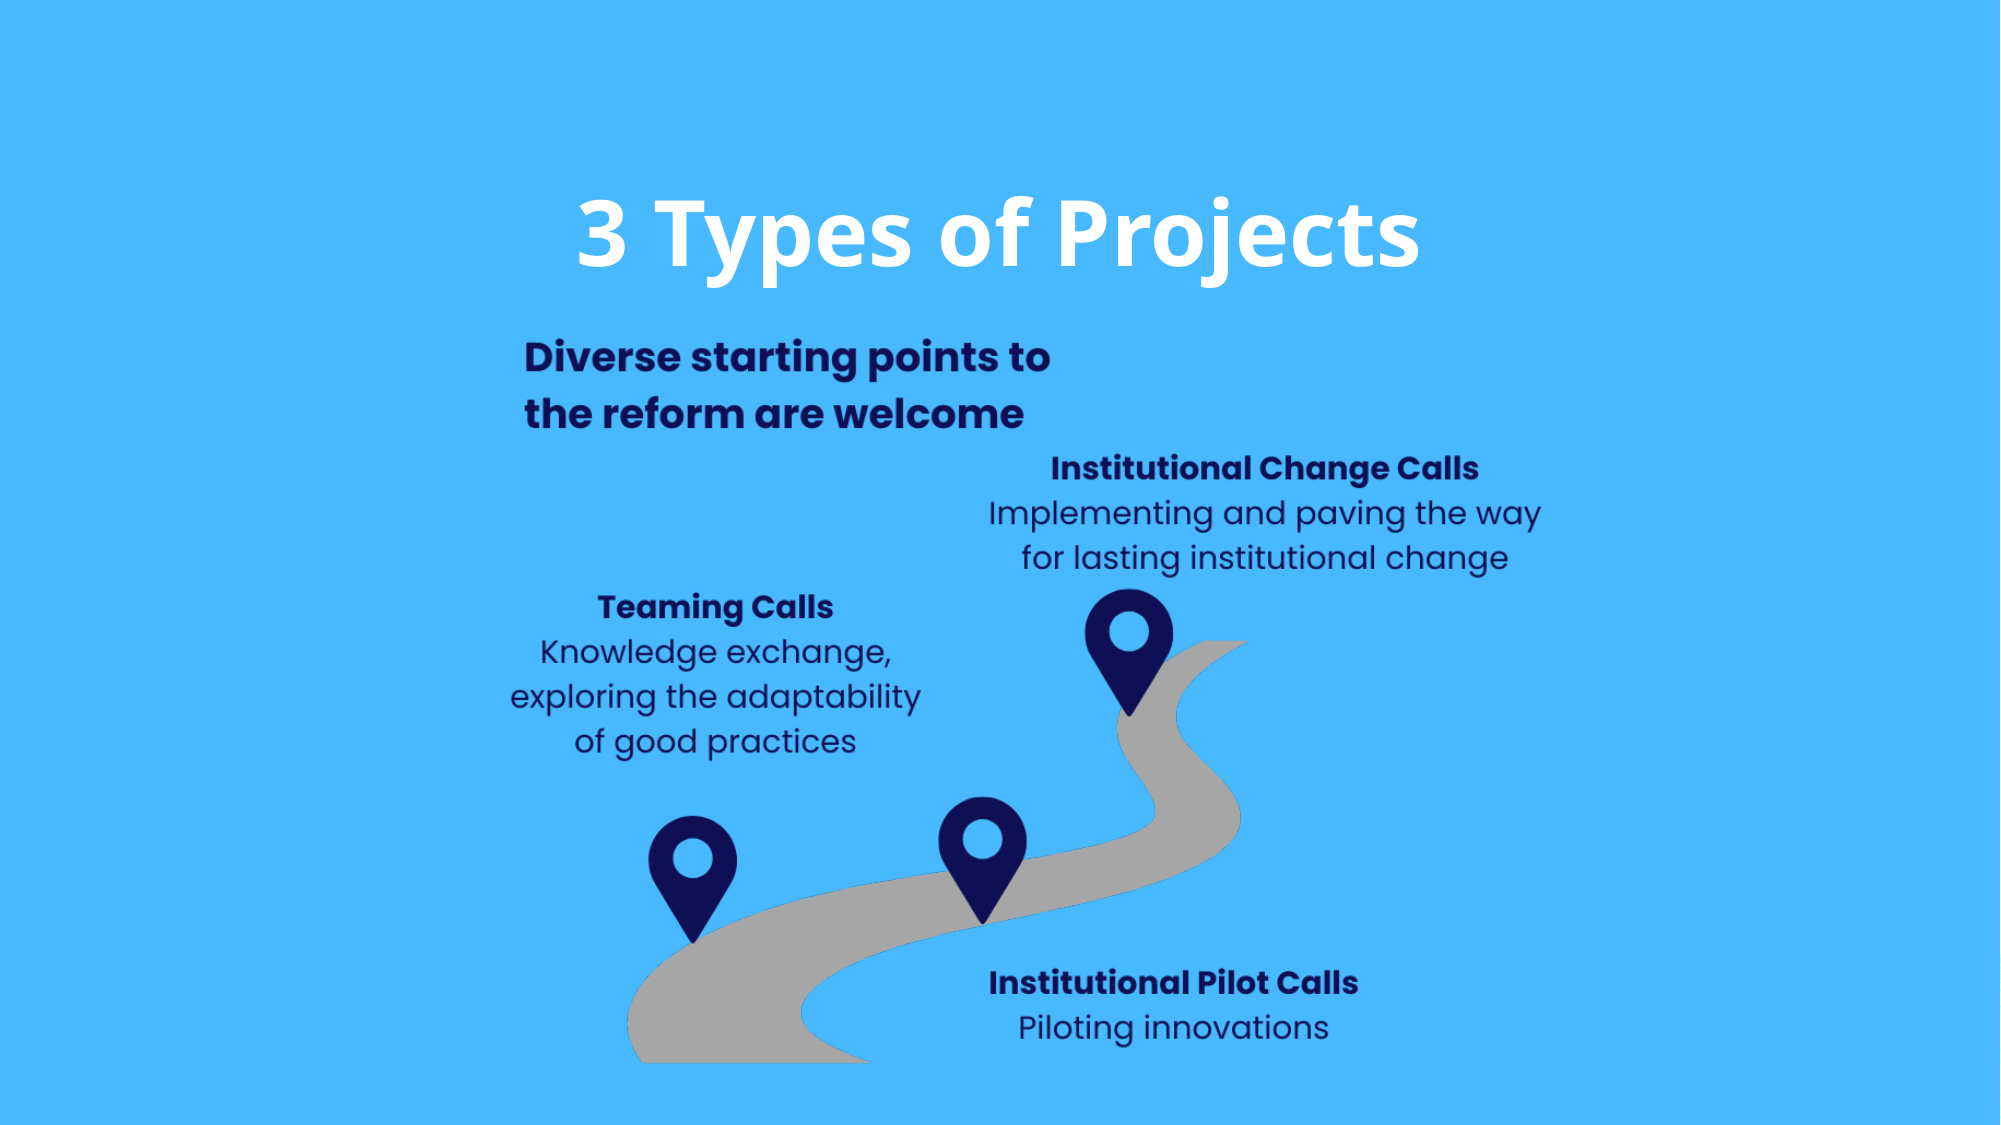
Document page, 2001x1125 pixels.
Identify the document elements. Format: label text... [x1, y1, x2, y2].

picture [489, 309, 1608, 1125]
title [152, 196, 1848, 766]
text_box 3 Types of Projects [378, 167, 1622, 293]
